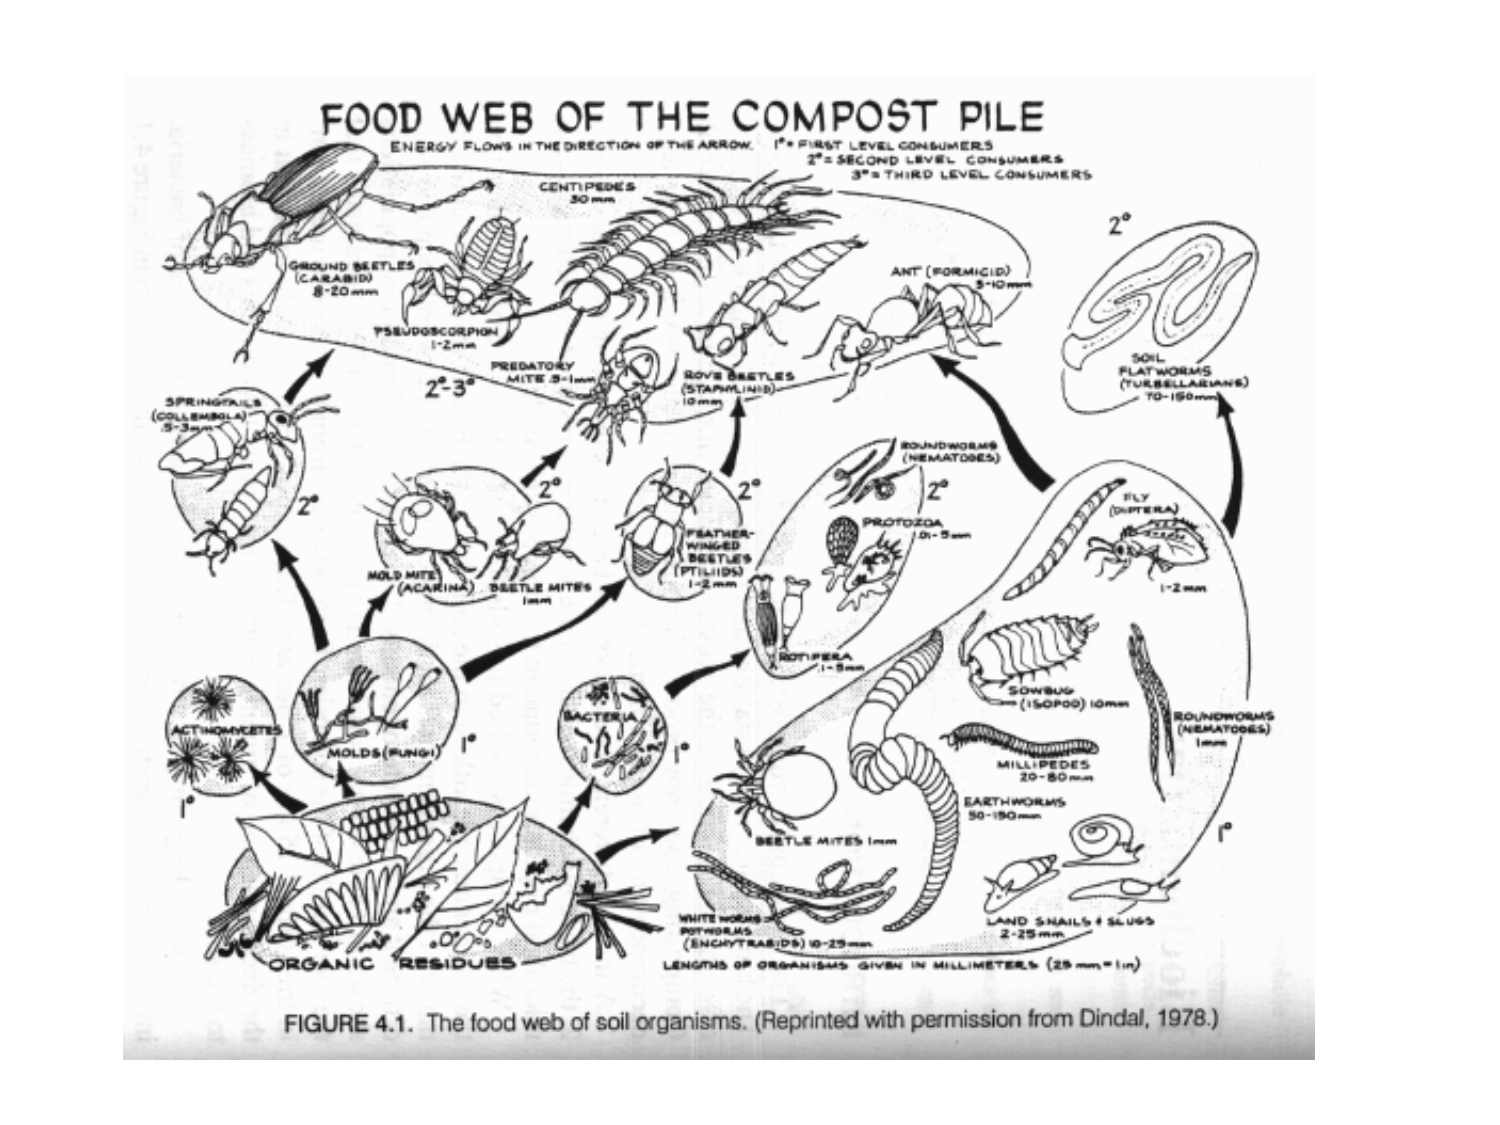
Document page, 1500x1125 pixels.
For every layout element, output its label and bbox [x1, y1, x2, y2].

picture [123, 74, 1315, 1060]
